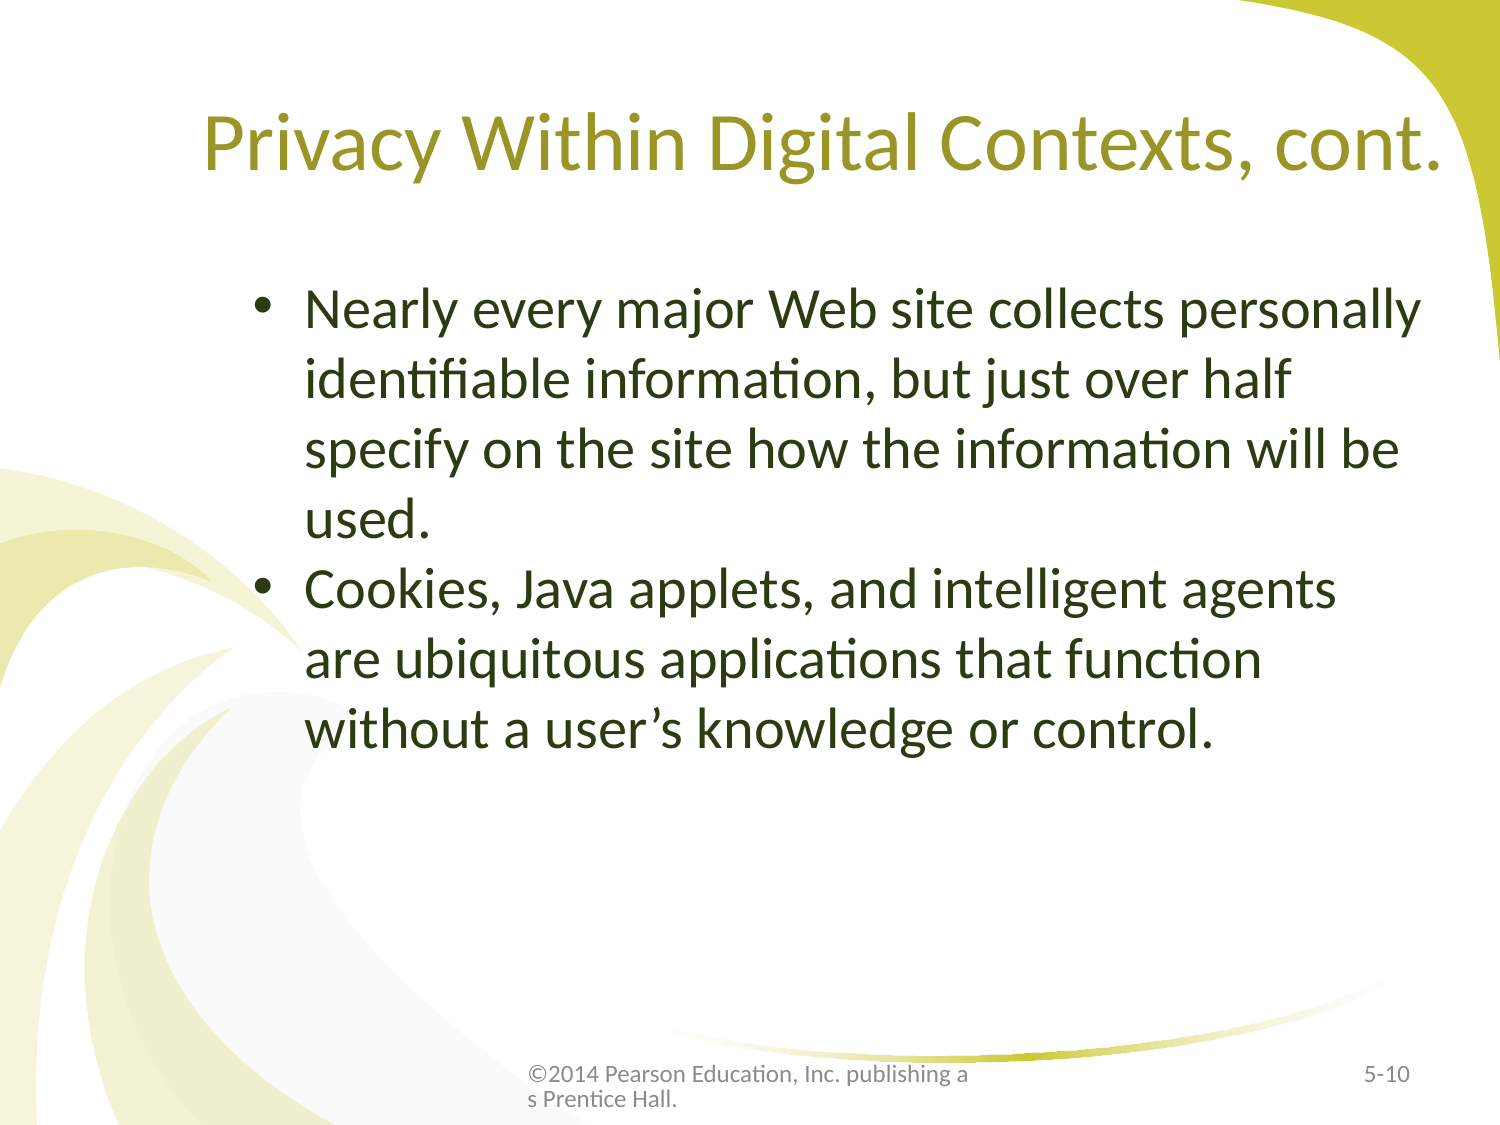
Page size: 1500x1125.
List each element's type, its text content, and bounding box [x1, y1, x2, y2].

slide_number 5-10 [1074, 1042, 1425, 1103]
list Nearly every major Web site collects personally identifiable information, but just over half specify on the site how the information will be used. Cookies, Java applets, and intelligent agents are ubiquitous applications that function without a user’s knowledge or control. [237, 262, 1438, 1000]
title Privacy Within Digital Contexts, cont. [187, 62, 1475, 213]
footer ©2014 Pearson Education, Inc. publishing as Prentice Hall. [512, 1042, 988, 1103]
